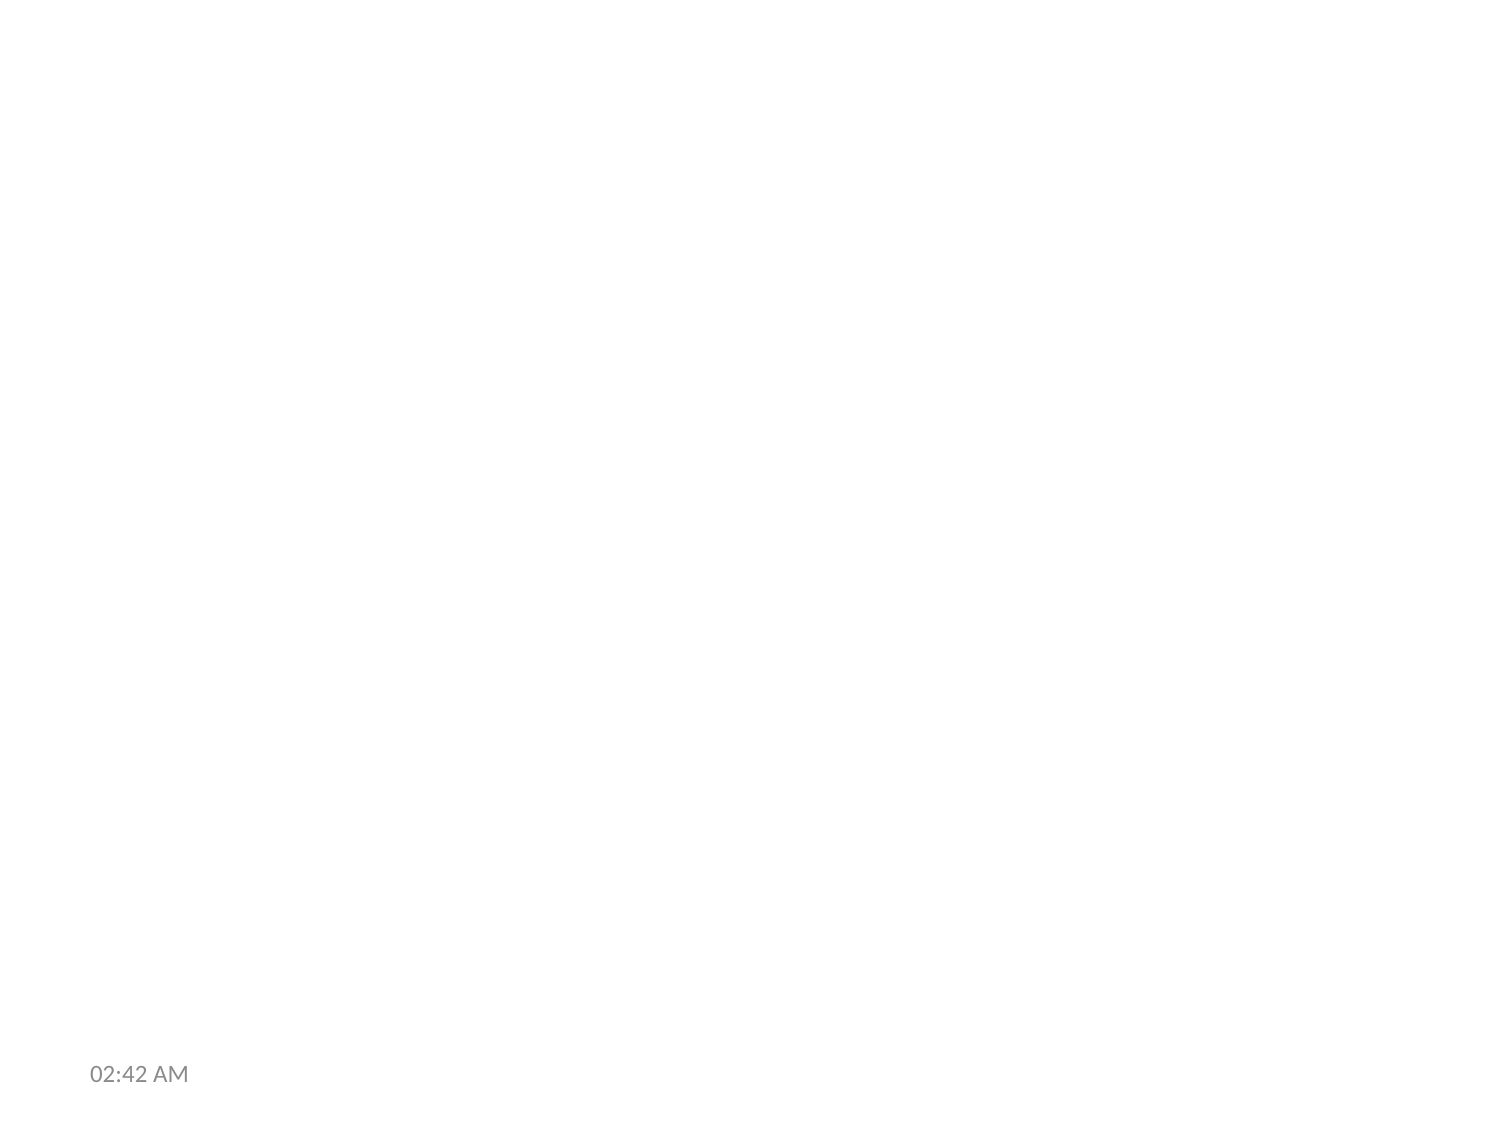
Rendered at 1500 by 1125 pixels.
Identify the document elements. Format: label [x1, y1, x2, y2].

slide_number [75, 1042, 425, 1103]
